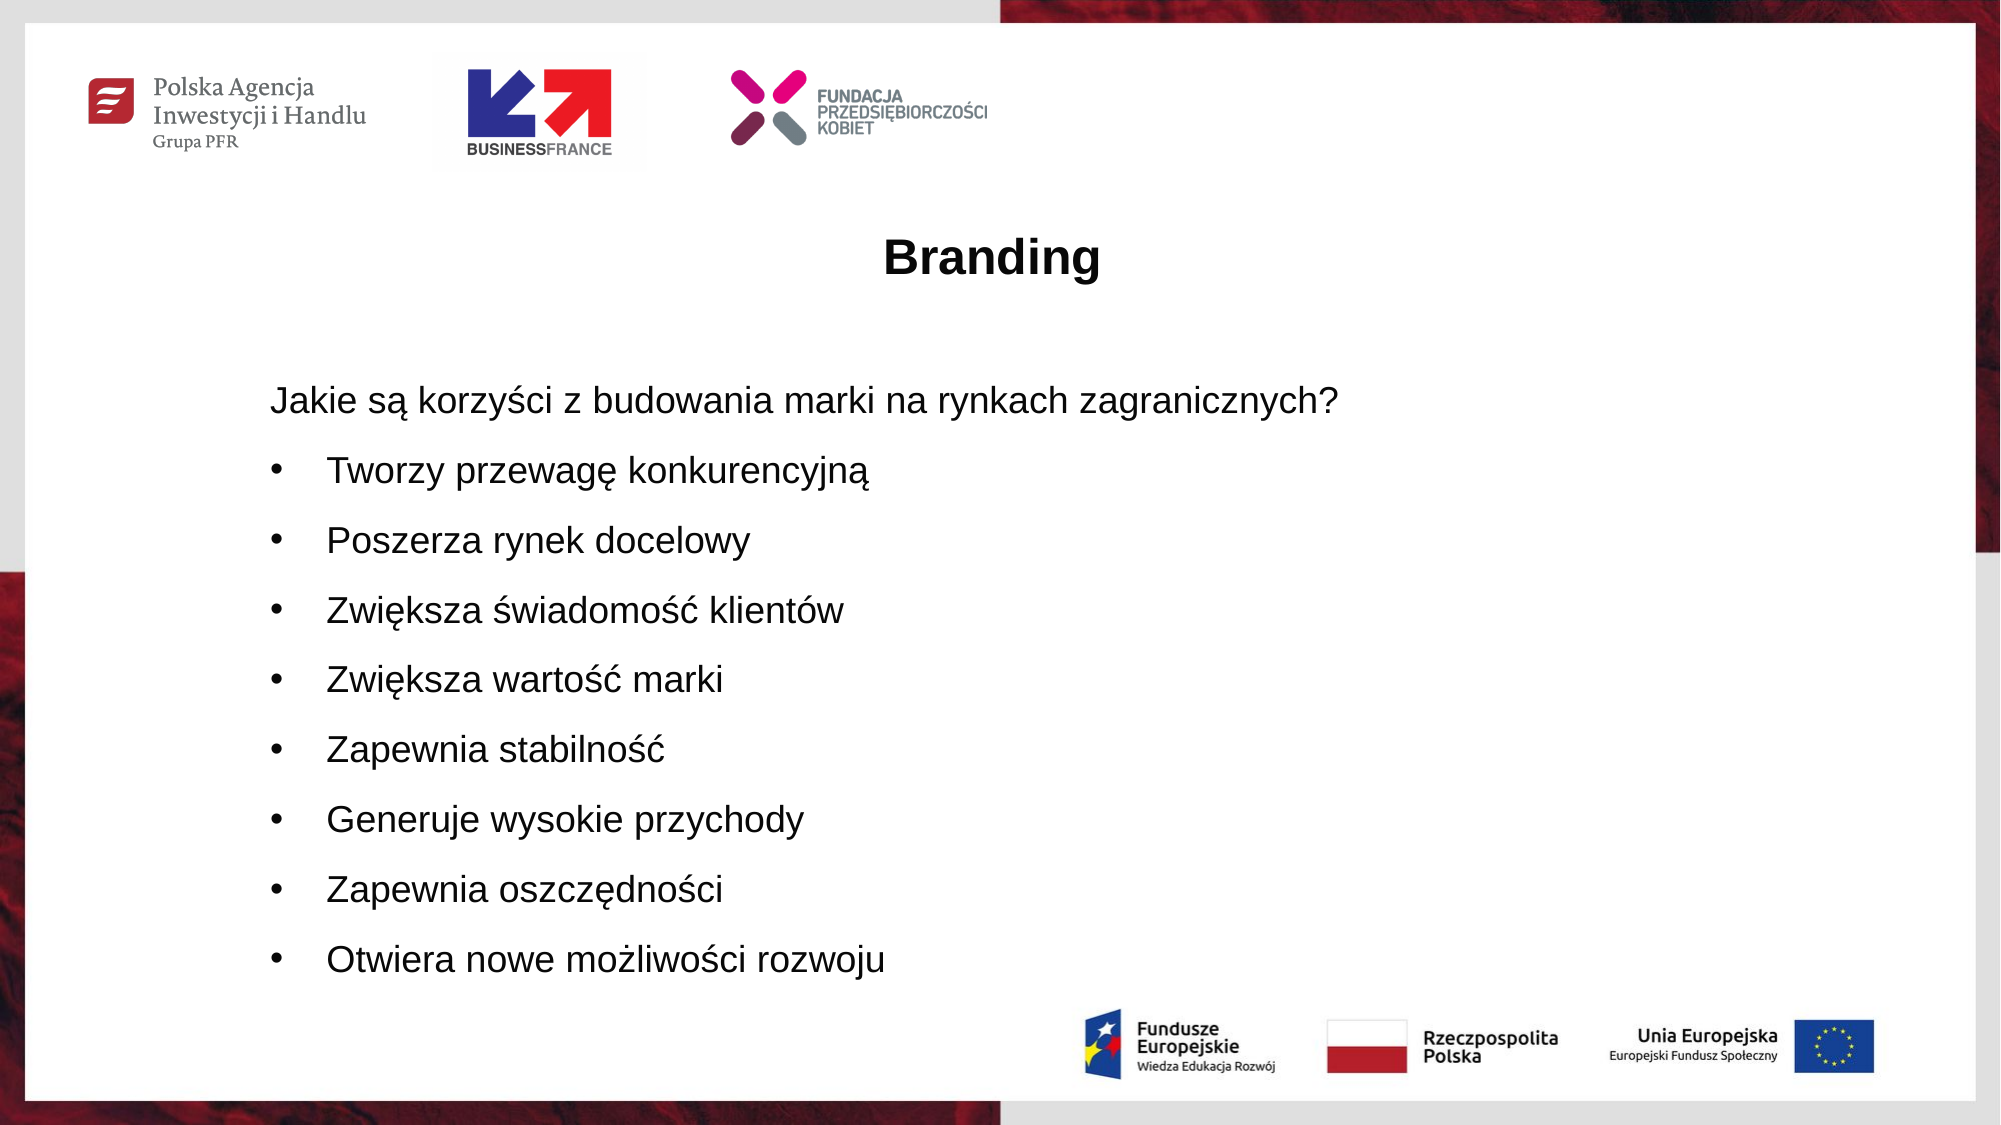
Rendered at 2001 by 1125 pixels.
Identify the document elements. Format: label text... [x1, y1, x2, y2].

text_box Branding [453, 214, 1547, 290]
text_box Jakie są korzyści z budowania marki na rynkach zagranicznych? Tworzy przewagę konkurencyjną Poszerza rynek docelowy Zwiększa świadomość klientów Zwiększa wartość marki Zapewnia stabilność Generuje wysokie przychody Zapewnia oszczędności Otwiera nowe możliwości rozwoju [265, 371, 1734, 985]
picture [0, 0, 2001, 1125]
